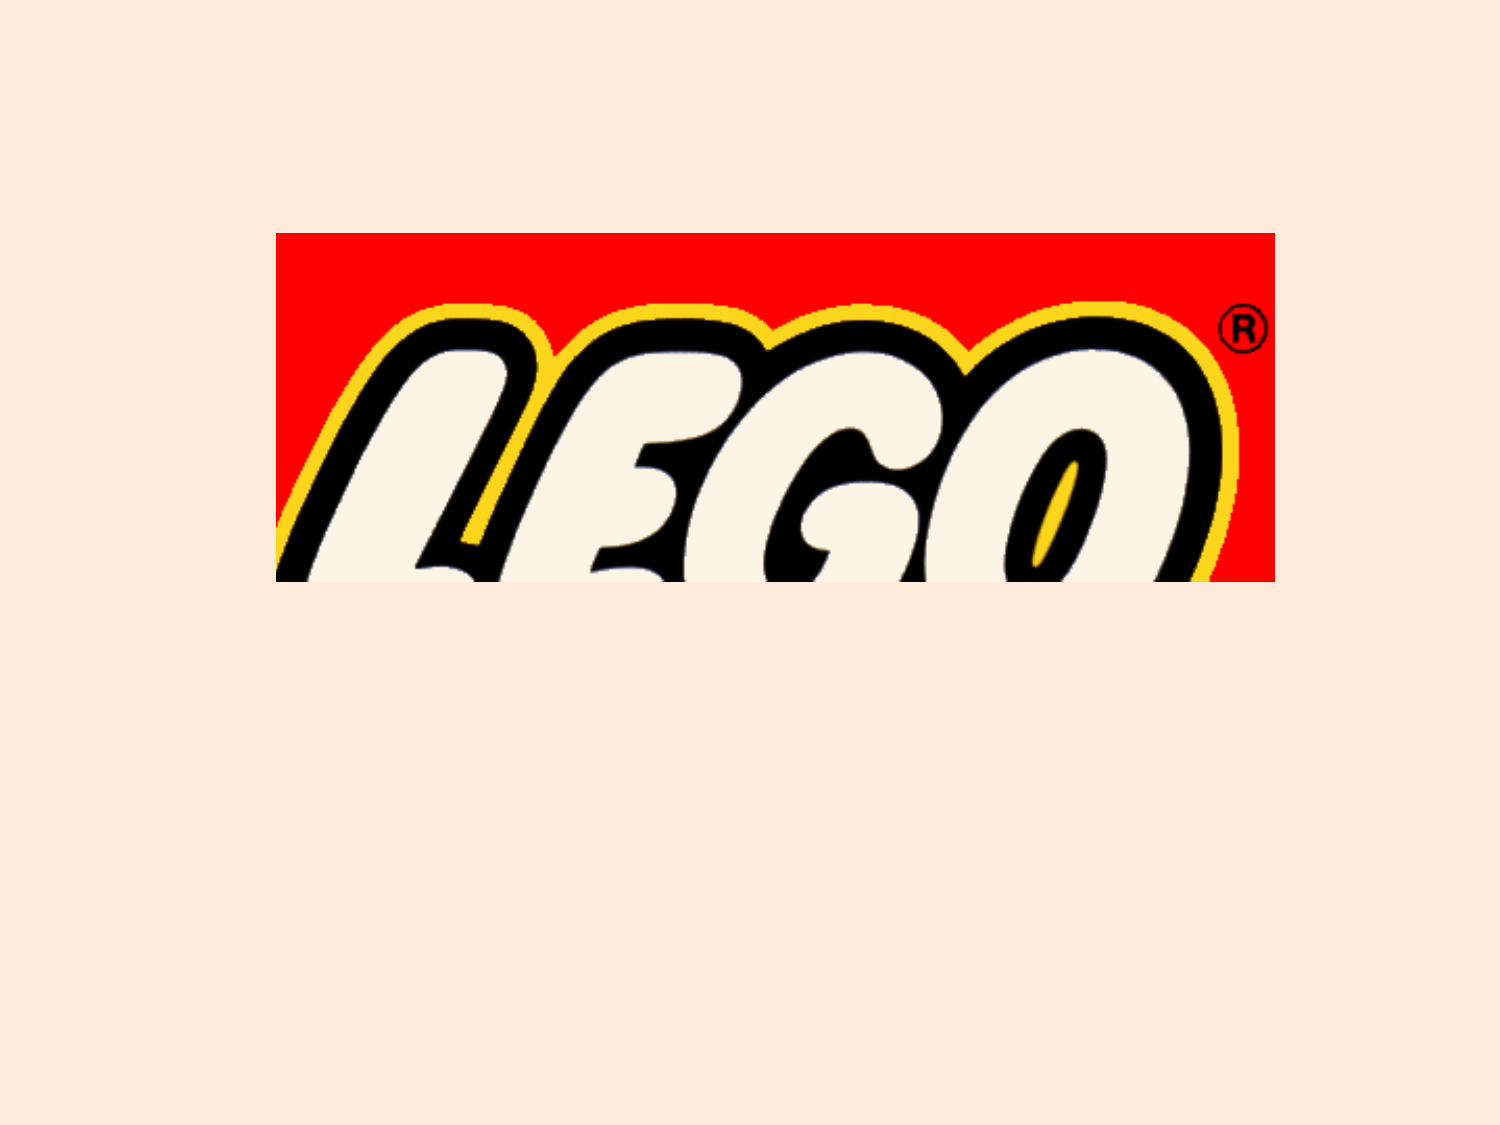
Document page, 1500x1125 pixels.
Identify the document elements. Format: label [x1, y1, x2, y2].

picture [275, 233, 1275, 582]
